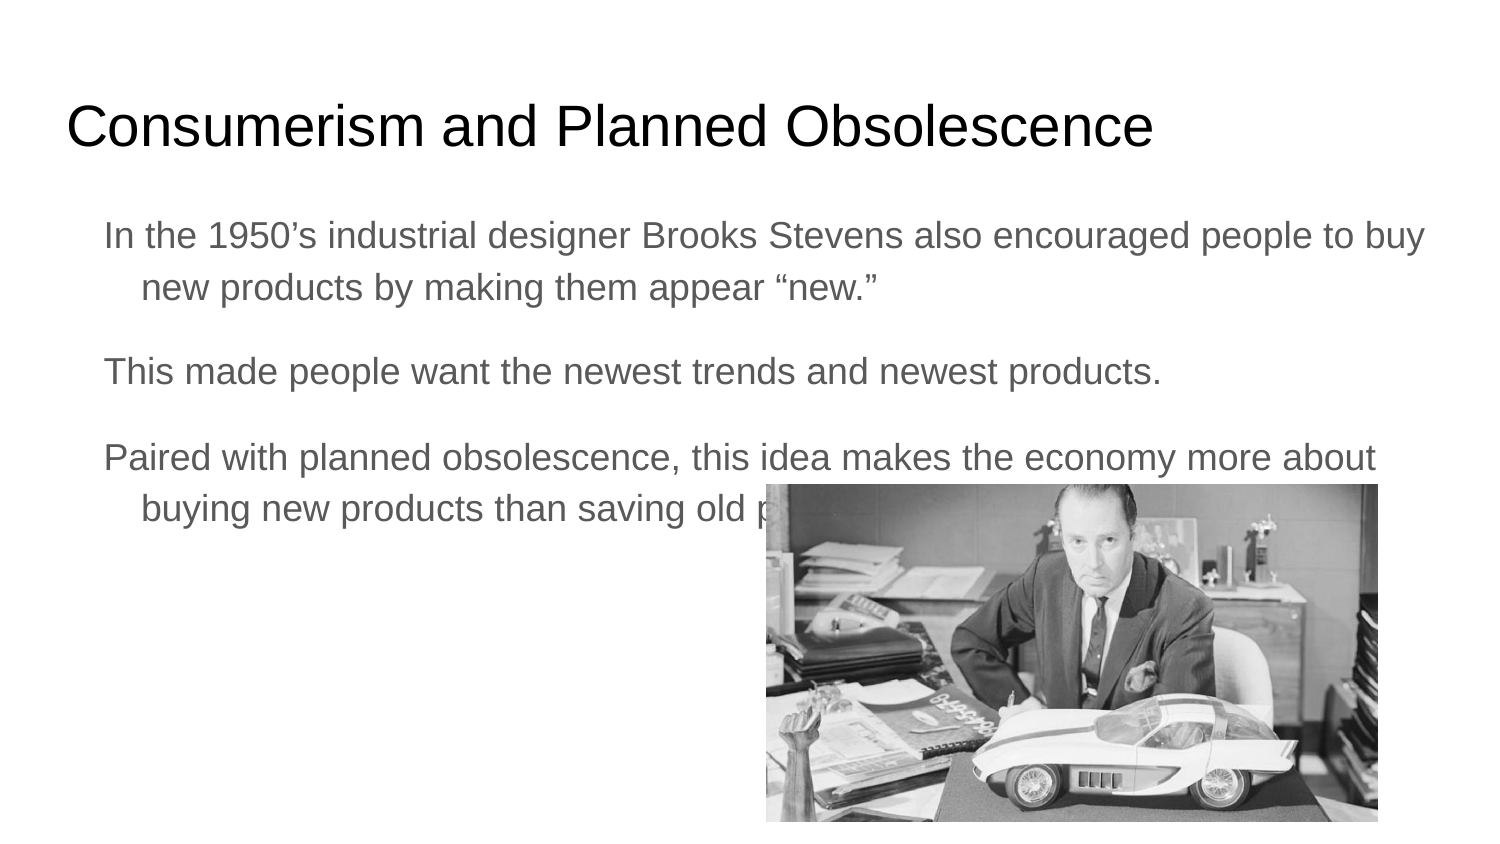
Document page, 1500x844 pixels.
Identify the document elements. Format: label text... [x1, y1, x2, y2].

title Consumerism and Planned Obsolescence [51, 72, 1449, 167]
list In the 1950’s industrial designer Brooks Stevens also encouraged people to buy new products by making them appear “new.” This made people want the newest trends and newest products. Paired with planned obsolescence, this idea makes the economy more about buying new products than saving old products. [51, 189, 1449, 750]
picture [766, 484, 1378, 822]
